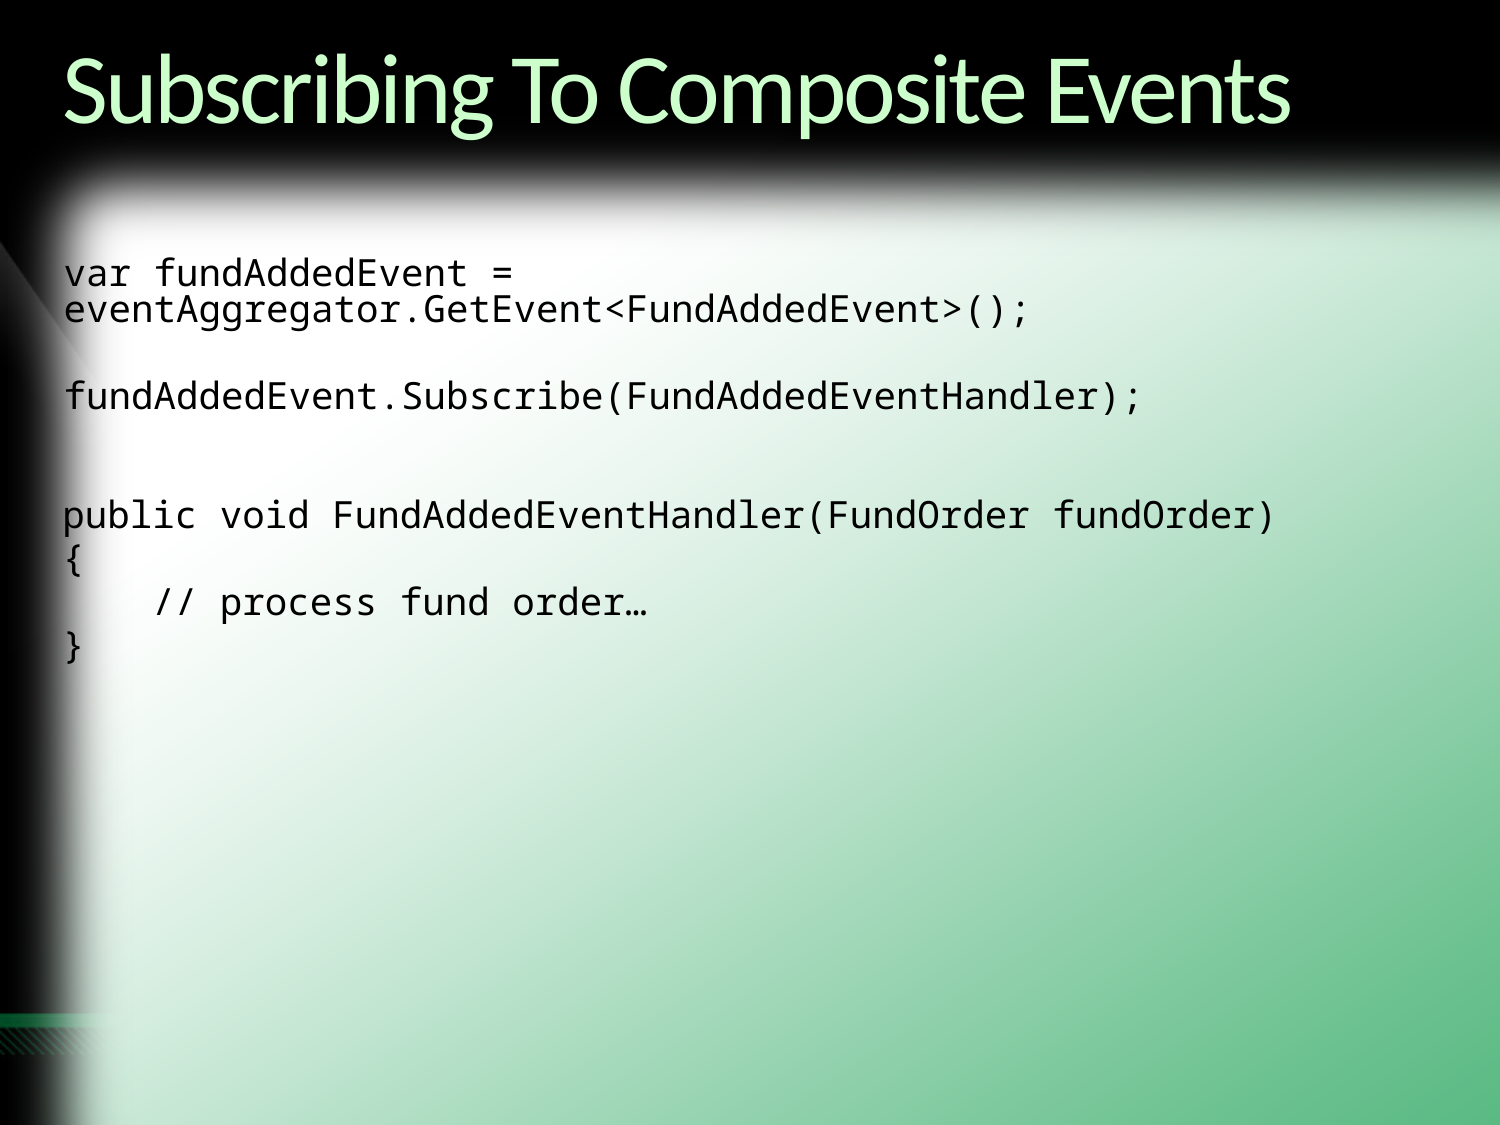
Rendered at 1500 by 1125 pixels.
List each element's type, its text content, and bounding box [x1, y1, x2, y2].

text_box public void FundAddedEventHandler(FundOrder fundOrder) { // process fund order… } [62, 499, 1456, 669]
title Subscribing To Composite Events [62, 37, 1438, 147]
list var fundAddedEvent = eventAggregator.GetEvent<FundAddedEvent>(); fundAddedEvent.Subscribe(FundAddedEventHandler); [63, 257, 1457, 427]
picture [0, 0, 1500, 1125]
